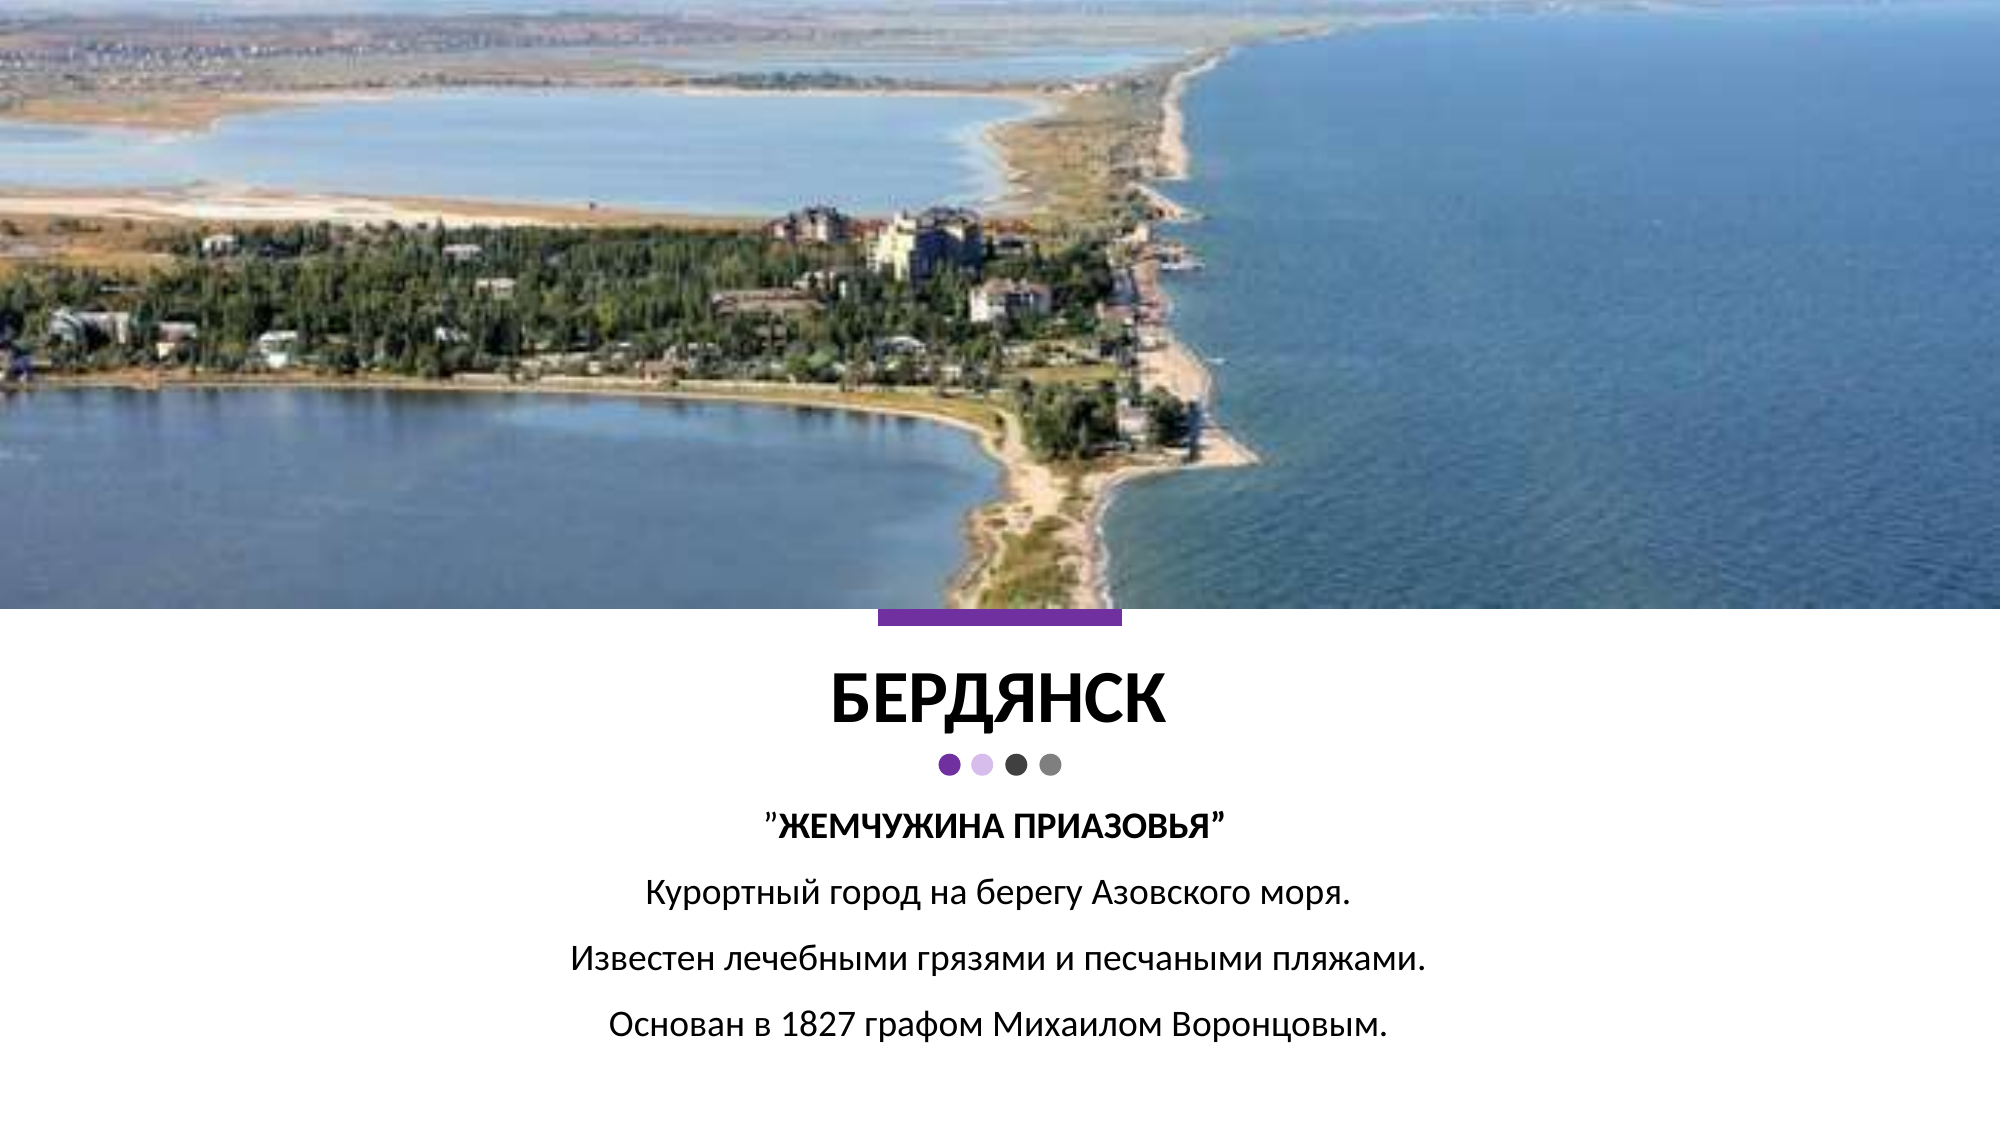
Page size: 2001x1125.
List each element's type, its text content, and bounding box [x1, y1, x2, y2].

picture [0, 0, 2000, 610]
title Бердянск [136, 611, 1862, 747]
list ”ЖЕМЧУЖИНА ПРИАЗОВЬЯ” Курортный город на берегу Азовского моря. Известен лечебными грязями и песчаными пляжами. Основан в 1827 графом Михаилом Воронцовым. [136, 793, 1862, 1030]
